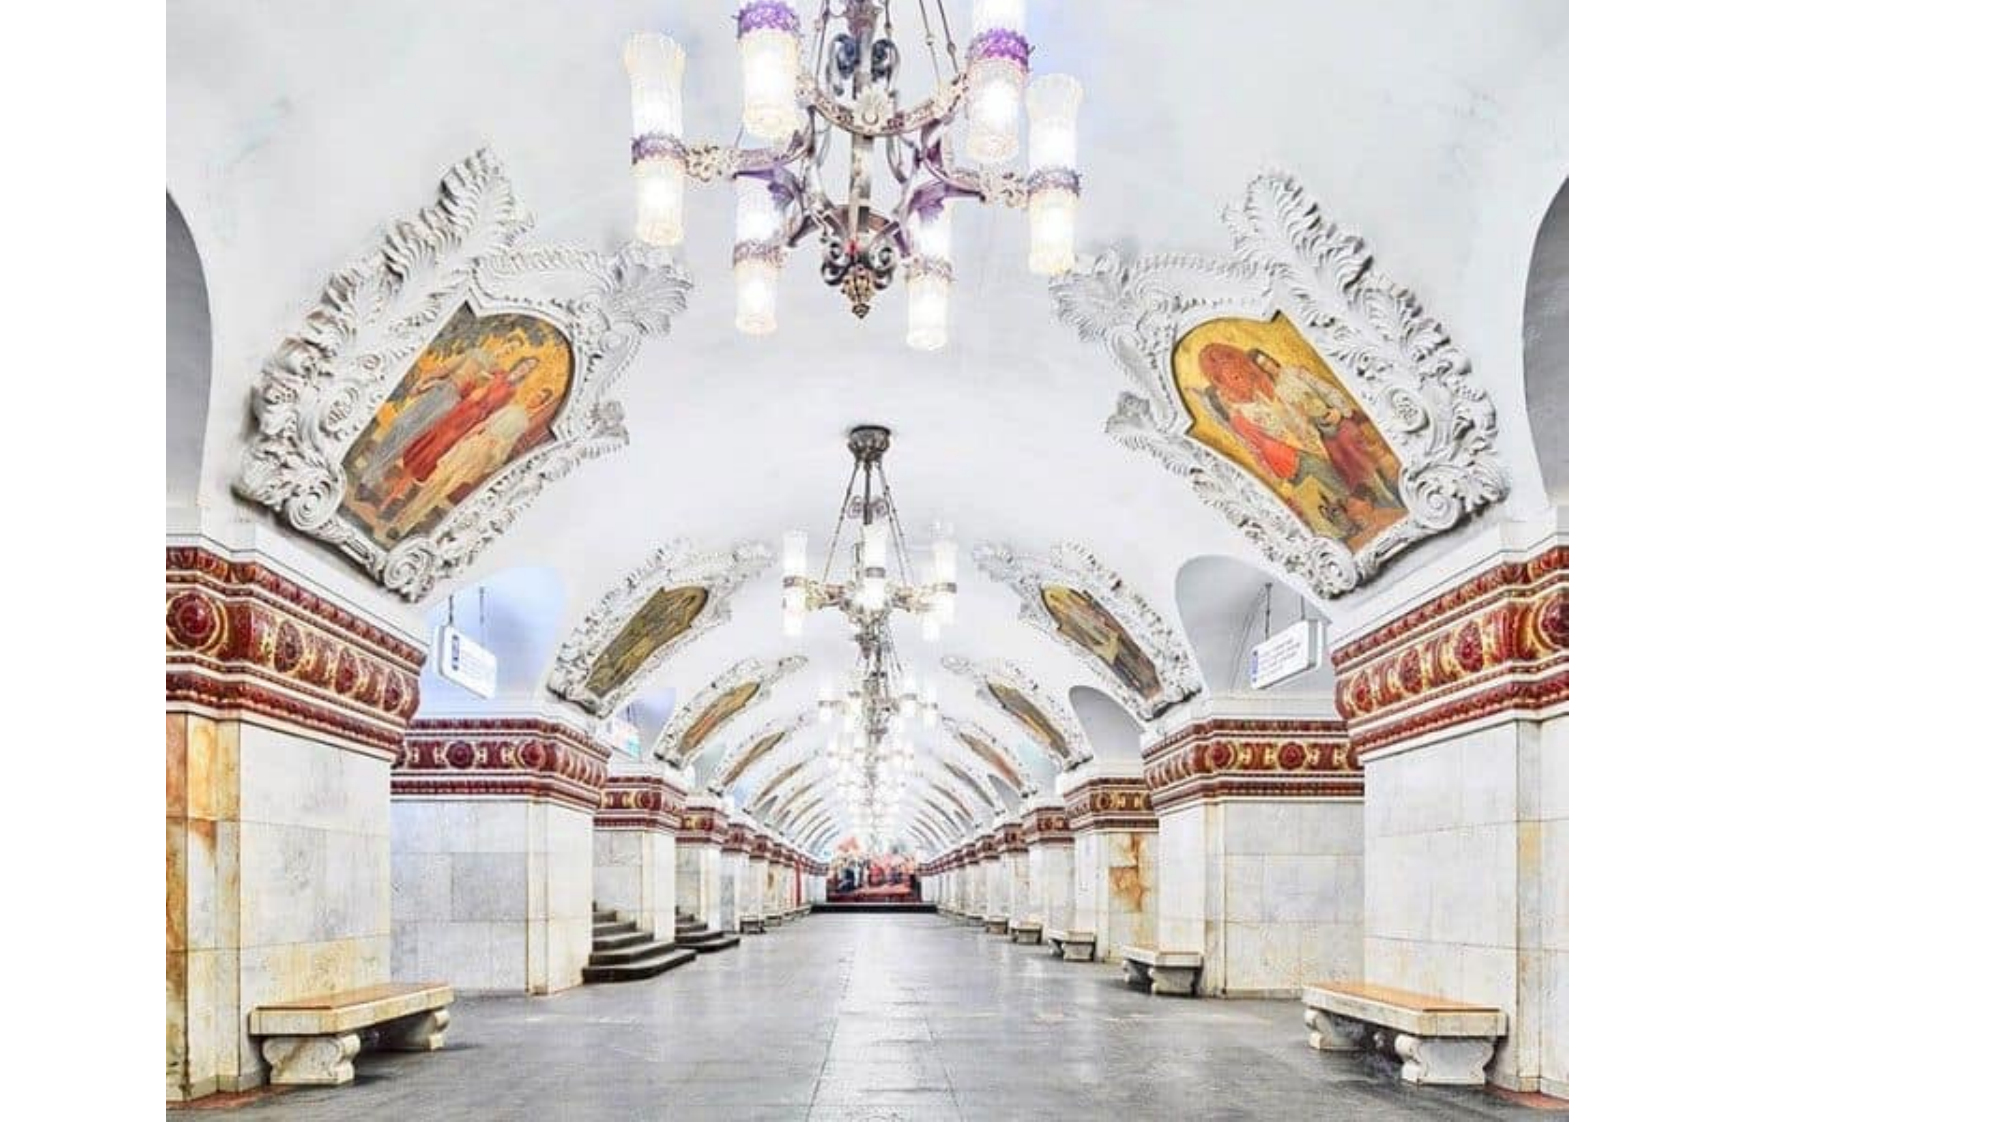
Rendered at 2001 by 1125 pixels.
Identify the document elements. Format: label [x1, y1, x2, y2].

picture [166, 0, 1569, 1122]
